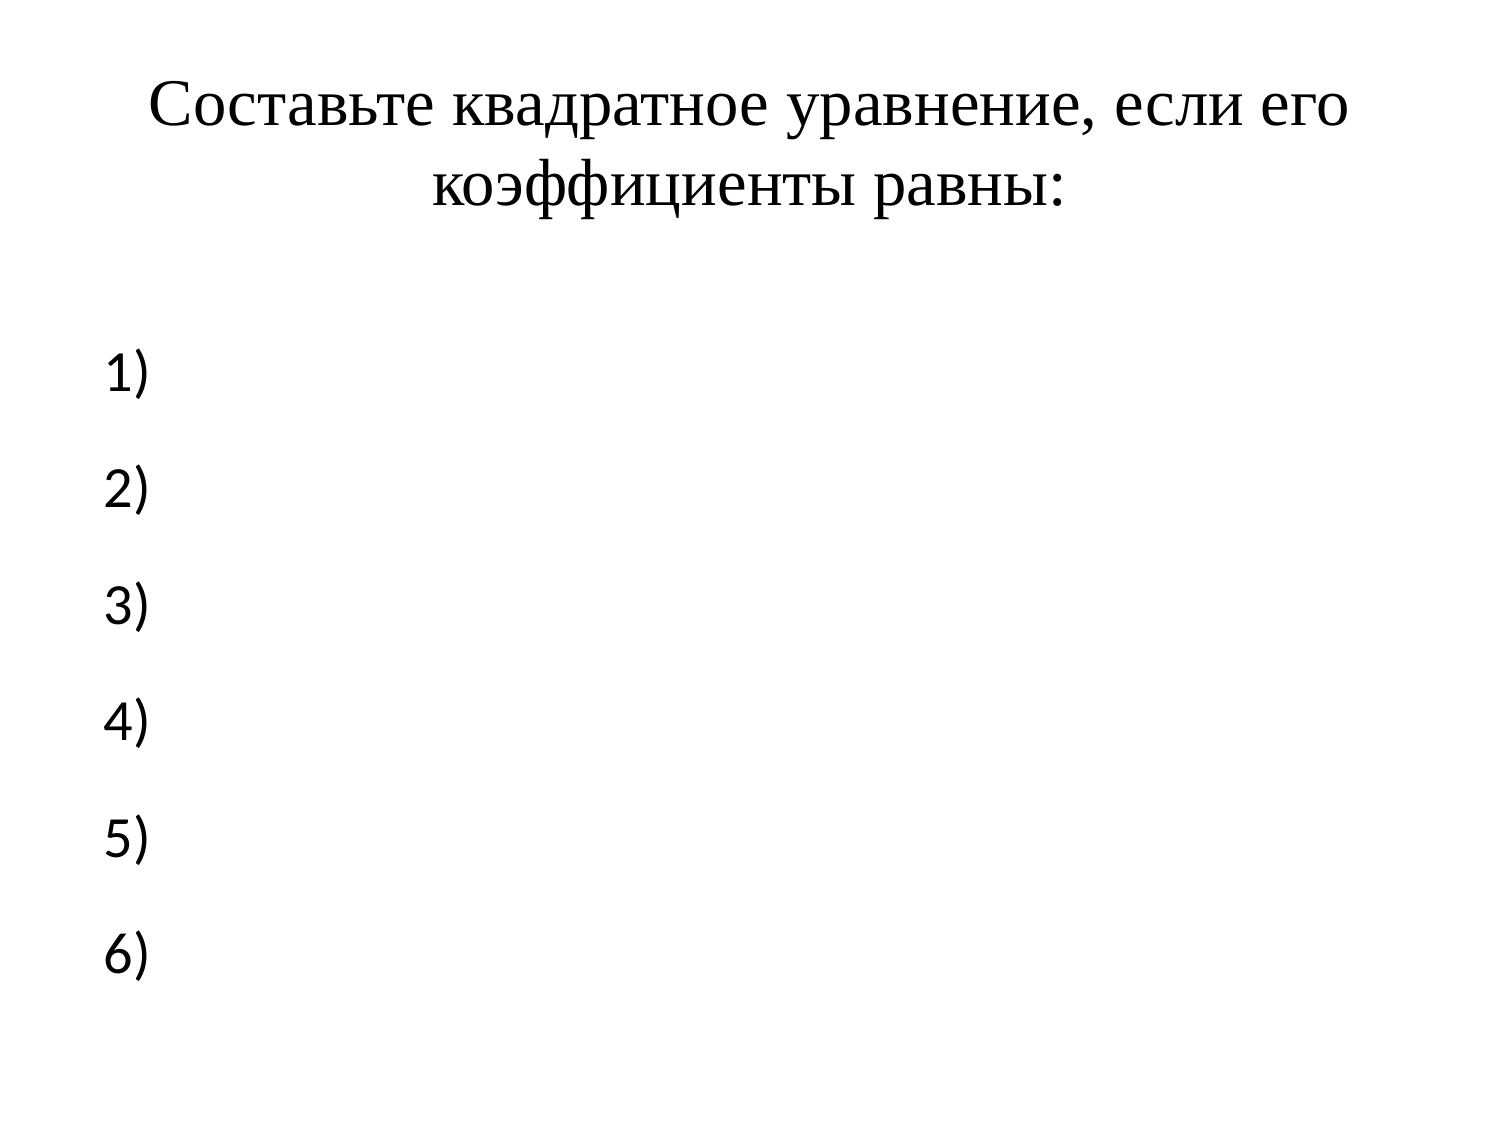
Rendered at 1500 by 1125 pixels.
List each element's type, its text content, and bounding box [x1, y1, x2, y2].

title Составьте квадратное уравнение, если его коэффициенты равны: [75, 45, 1425, 233]
